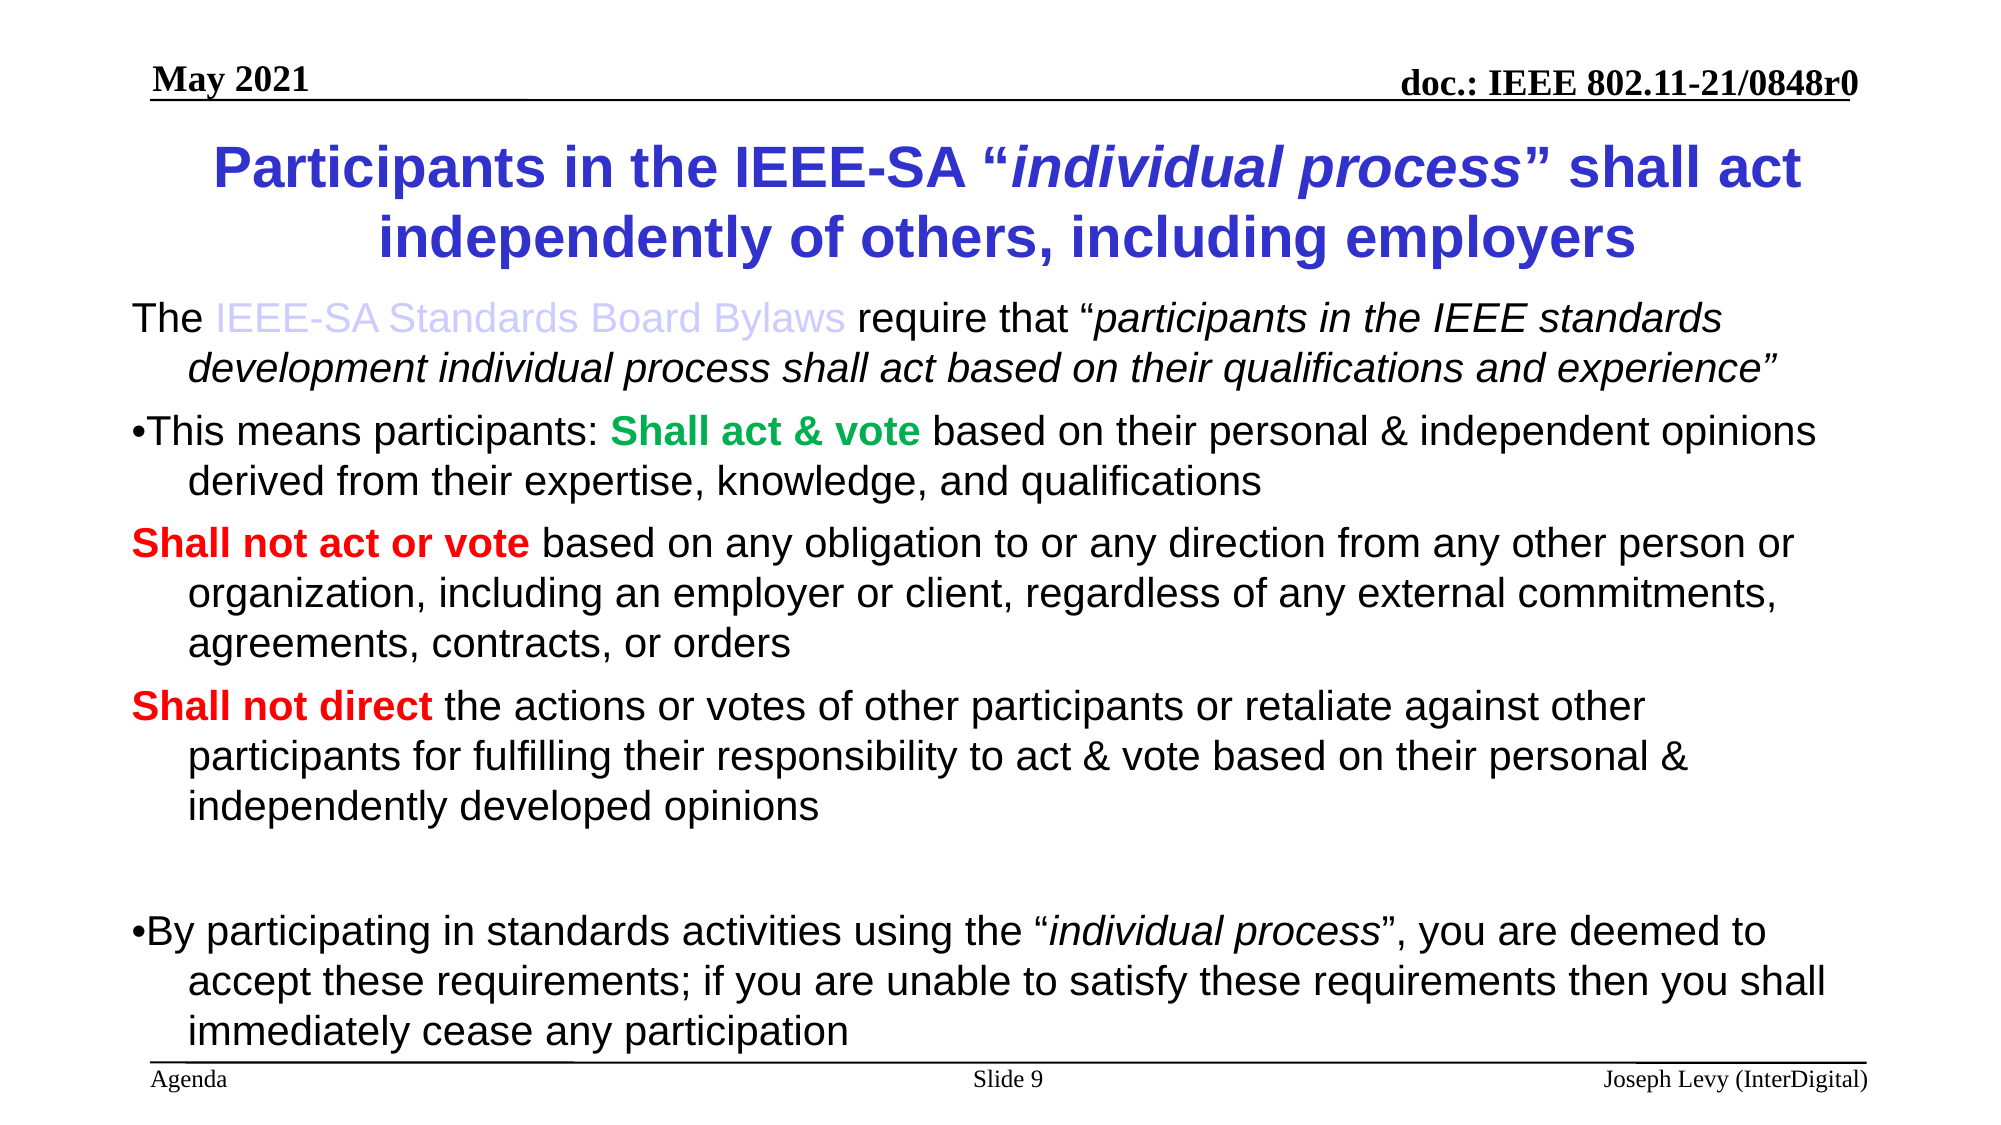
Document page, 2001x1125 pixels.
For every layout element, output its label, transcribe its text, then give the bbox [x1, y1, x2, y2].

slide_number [152, 54, 563, 100]
footer Joseph Levy (InterDigital) [1171, 1061, 1869, 1093]
list The IEEE-SA Standards Board Bylaws require that “participants in the IEEE standards development individual process shall act based on their qualifications and experience” •This means participants: Shall act & vote based on their personal & independent opinions derived from their expertise, knowledge, and qualifications Shall not act or vote based on any obligation to or any direction from any other person or organization, including an employer or client, regardless of any external commitments, agreements, contracts, or orders Shall not direct the actions or votes of other participants or retaliate against other participants for fulfilling their responsibility to act & vote based on their personal & independently developed opinions •By participating in standards activities using the “individual process”, you are deemed to accept these requirements; if you are unable to satisfy these requirements then you shall immediately cease any participation [116, 283, 1883, 1092]
title Participants in the IEEE-SA “individual process” shall act independently of others, including employers [158, 113, 1859, 283]
slide_number Slide 9 [950, 1061, 1067, 1123]
